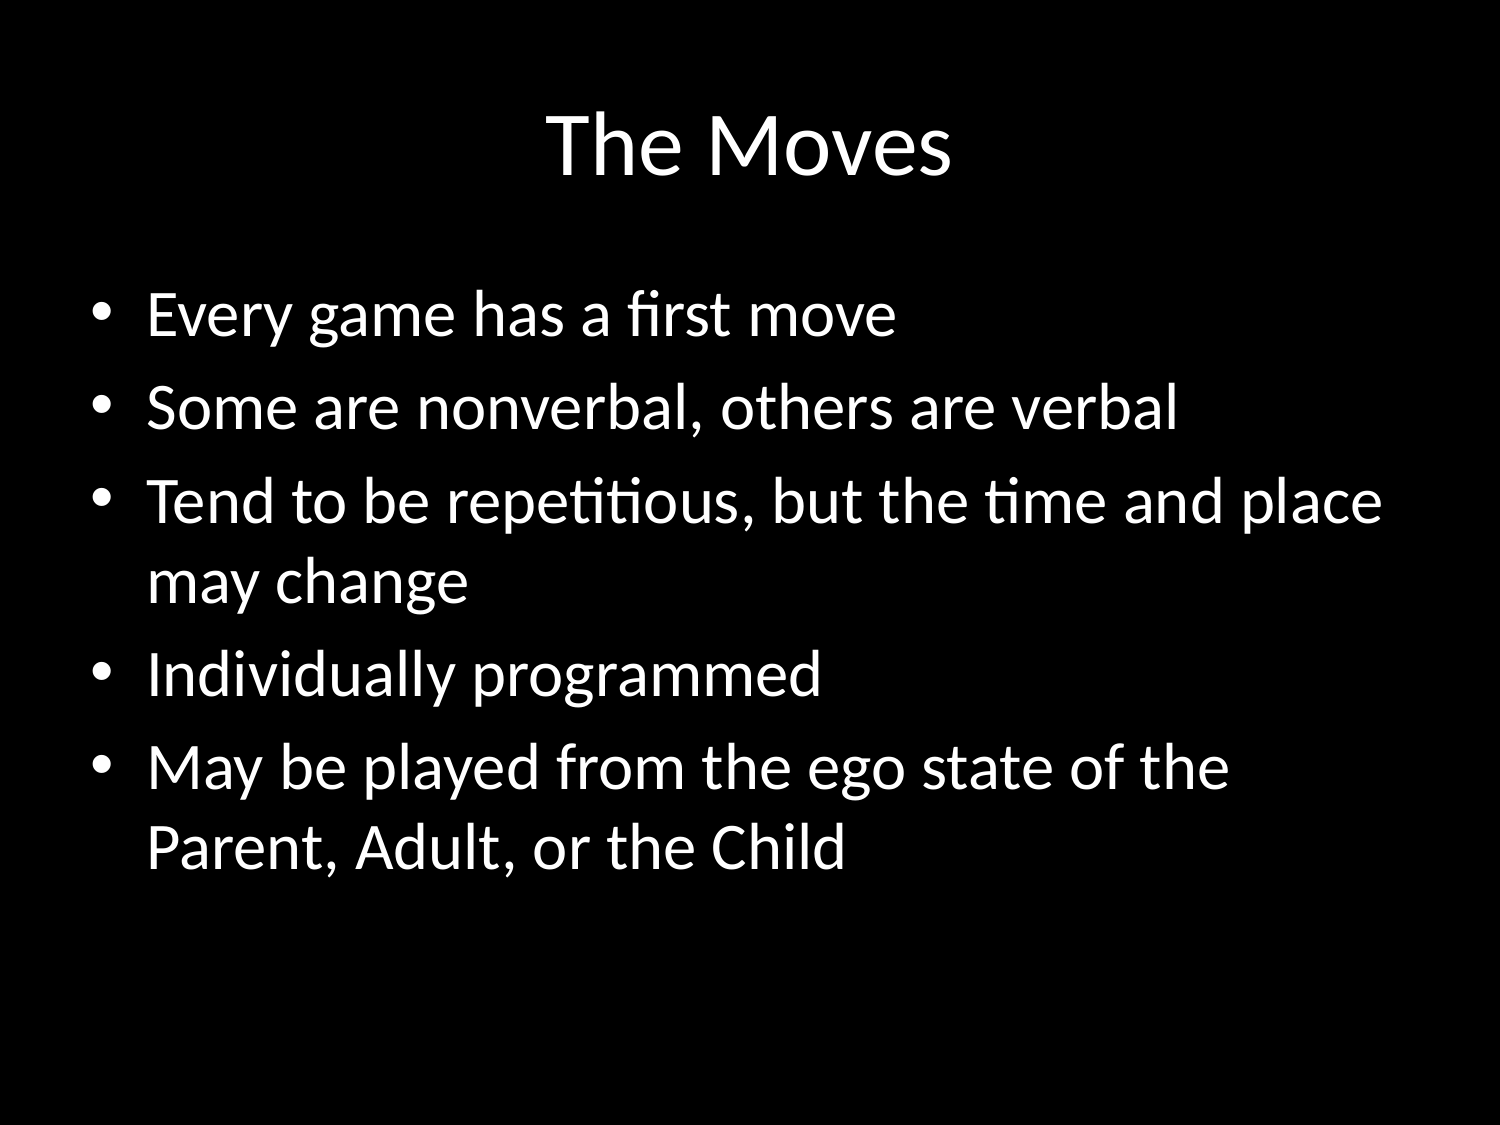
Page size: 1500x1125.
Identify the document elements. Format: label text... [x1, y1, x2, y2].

list Every game has a first move Some are nonverbal, others are verbal Tend to be repetitious, but the time and place may change Individually programmed May be played from the ego state of the Parent, Adult, or the Child [75, 262, 1425, 1005]
title The Moves [75, 45, 1425, 233]
